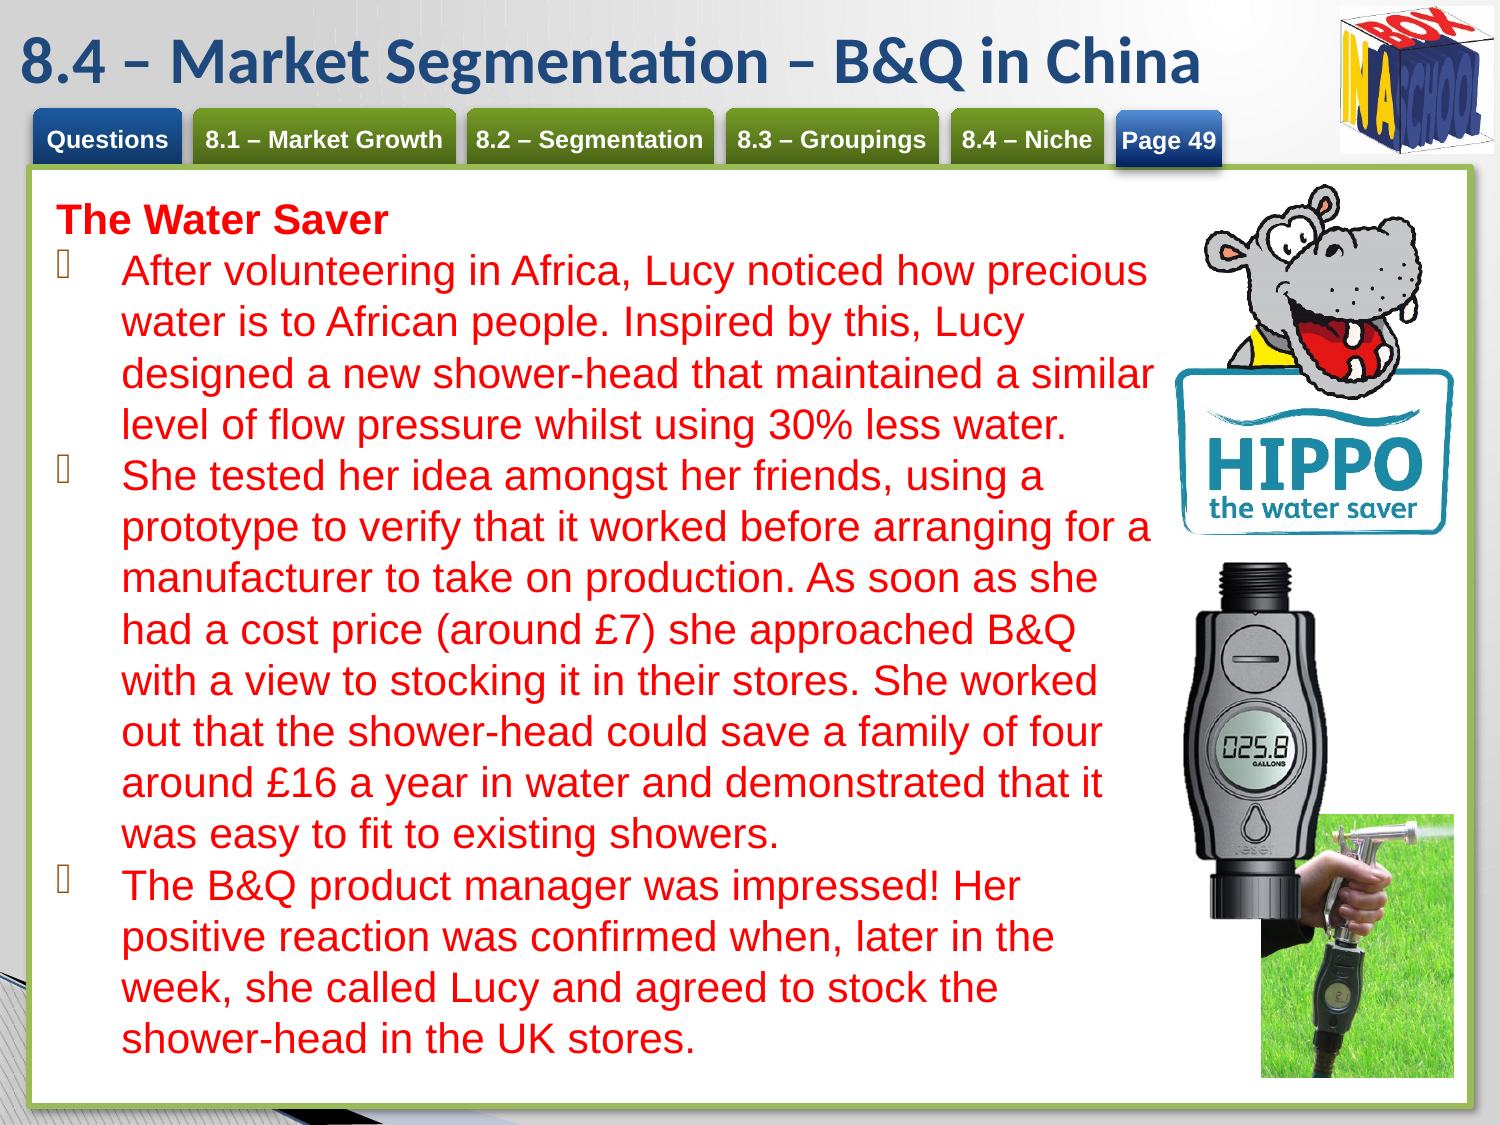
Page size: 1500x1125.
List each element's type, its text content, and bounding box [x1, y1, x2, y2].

text_box Page 49 [1116, 109, 1223, 167]
picture [1340, 6, 1495, 154]
title 8.4 – Market Segmentation – B&Q in China [5, 11, 1270, 102]
picture [1174, 552, 1454, 1079]
text_box The Water Saver After volunteering in Africa, Lucy noticed how precious water is to African people. Inspired by this, Lucy designed a new shower-head that maintained a similar level of flow pressure whilst using 30% less water. She tested her idea amongst her friends, using a prototype to verify that it worked before arranging for a manufacturer to take on production. As soon as she had a cost price (around £7) she approached B&Q with a view to stocking it in their stores. She worked out that the shower-head could save a family of four around £16 a year in water and demonstrated that it was easy to fit to existing showers. The B&Q product manager was impressed! Her positive reaction was confirmed when, later in the week, she called Lucy and agreed to stock the shower-head in the UK stores. [41, 184, 1176, 1070]
picture [1174, 184, 1454, 535]
picture [281, 1114, 303, 1125]
